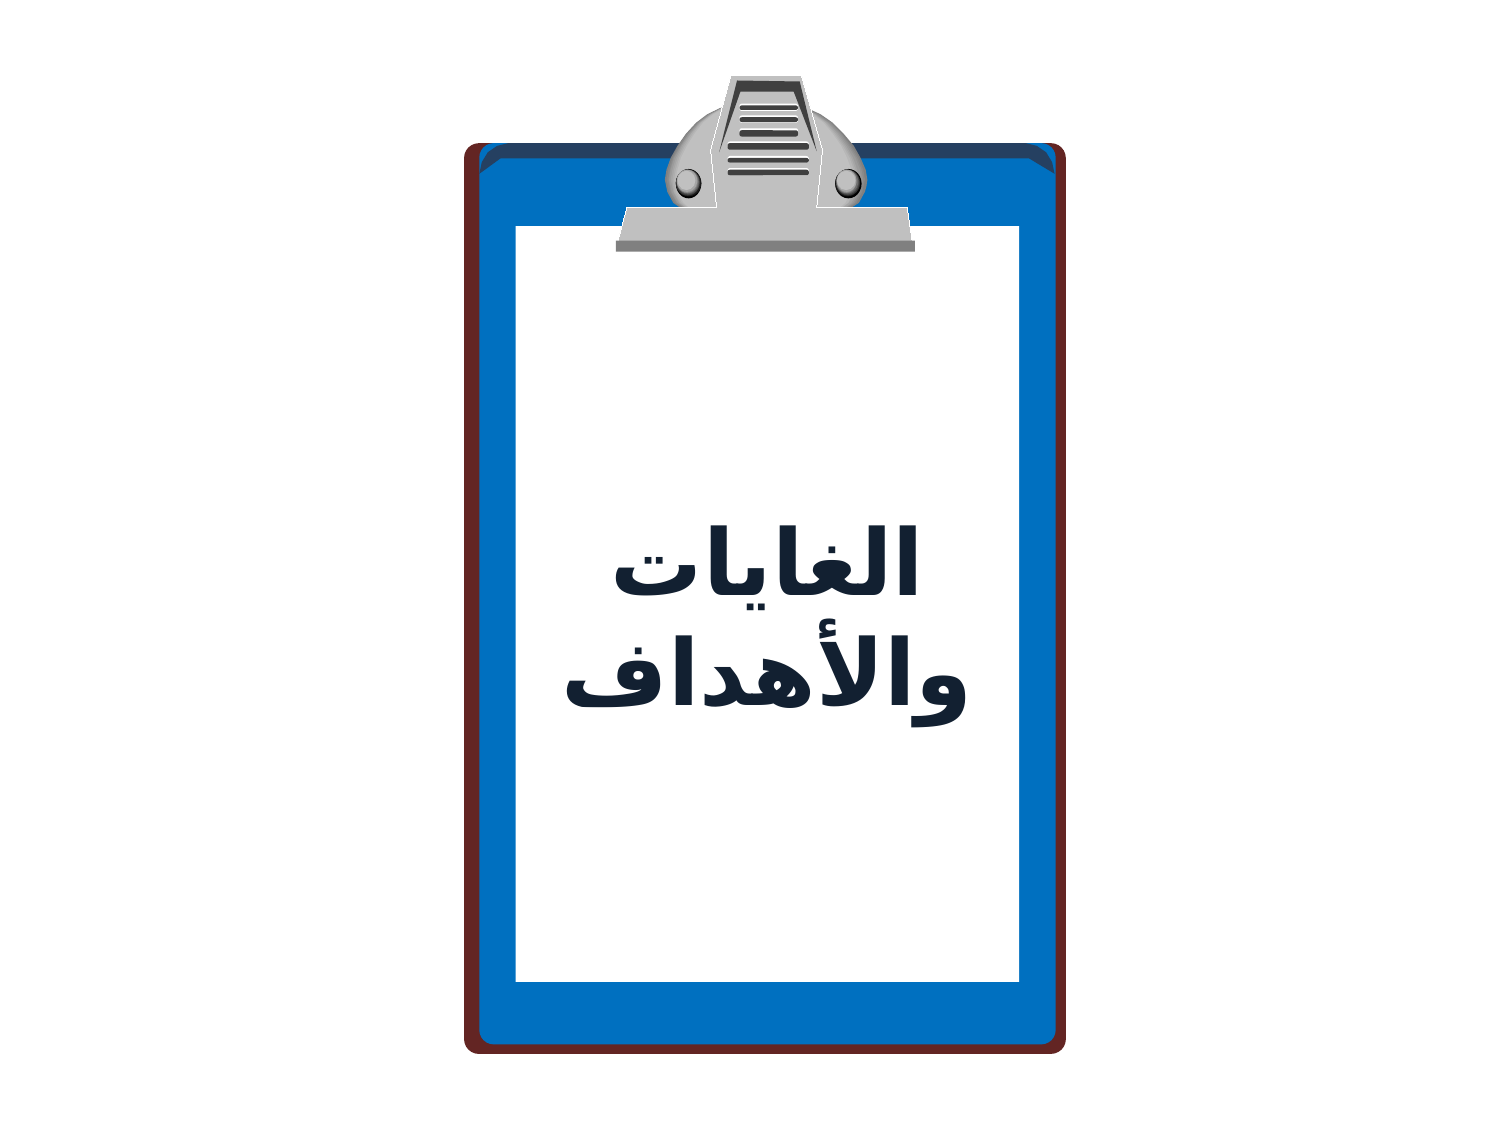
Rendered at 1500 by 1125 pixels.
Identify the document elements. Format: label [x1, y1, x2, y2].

text_box [463, 74, 1067, 1056]
